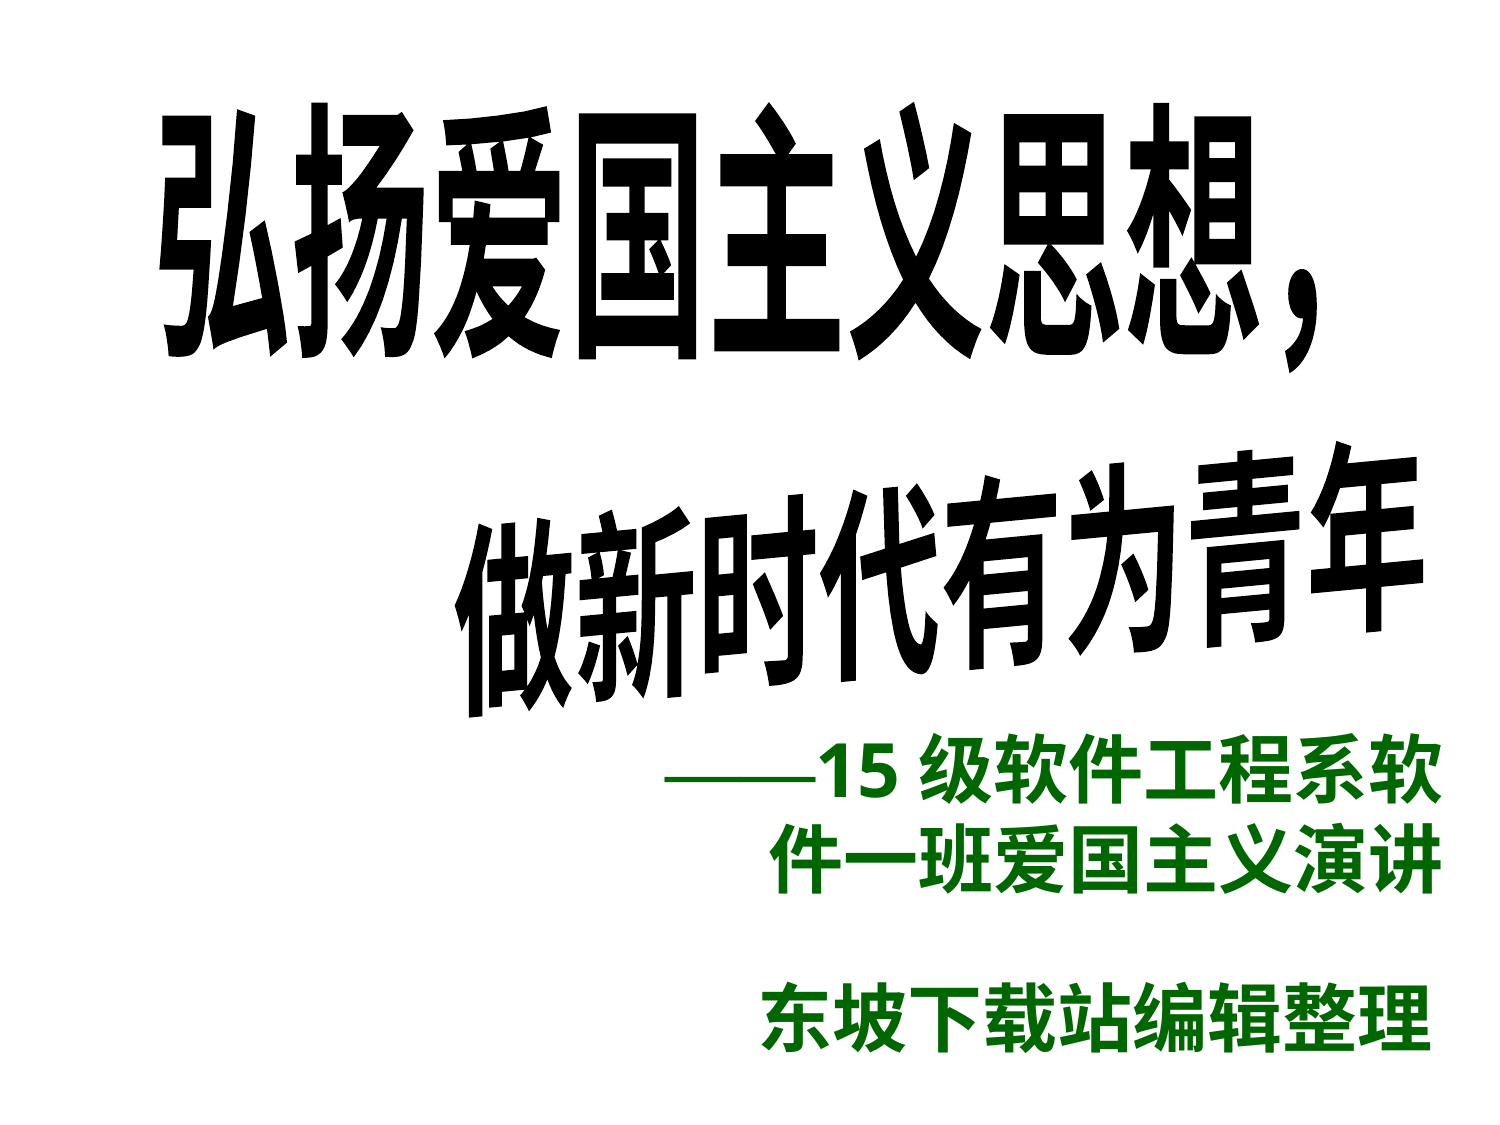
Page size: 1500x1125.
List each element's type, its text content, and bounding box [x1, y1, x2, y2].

text_box ——15级软件工程系软件一班爱国主义演讲 [620, 714, 1459, 912]
text_box 东坡下载站编辑整理 [608, 964, 1448, 1070]
